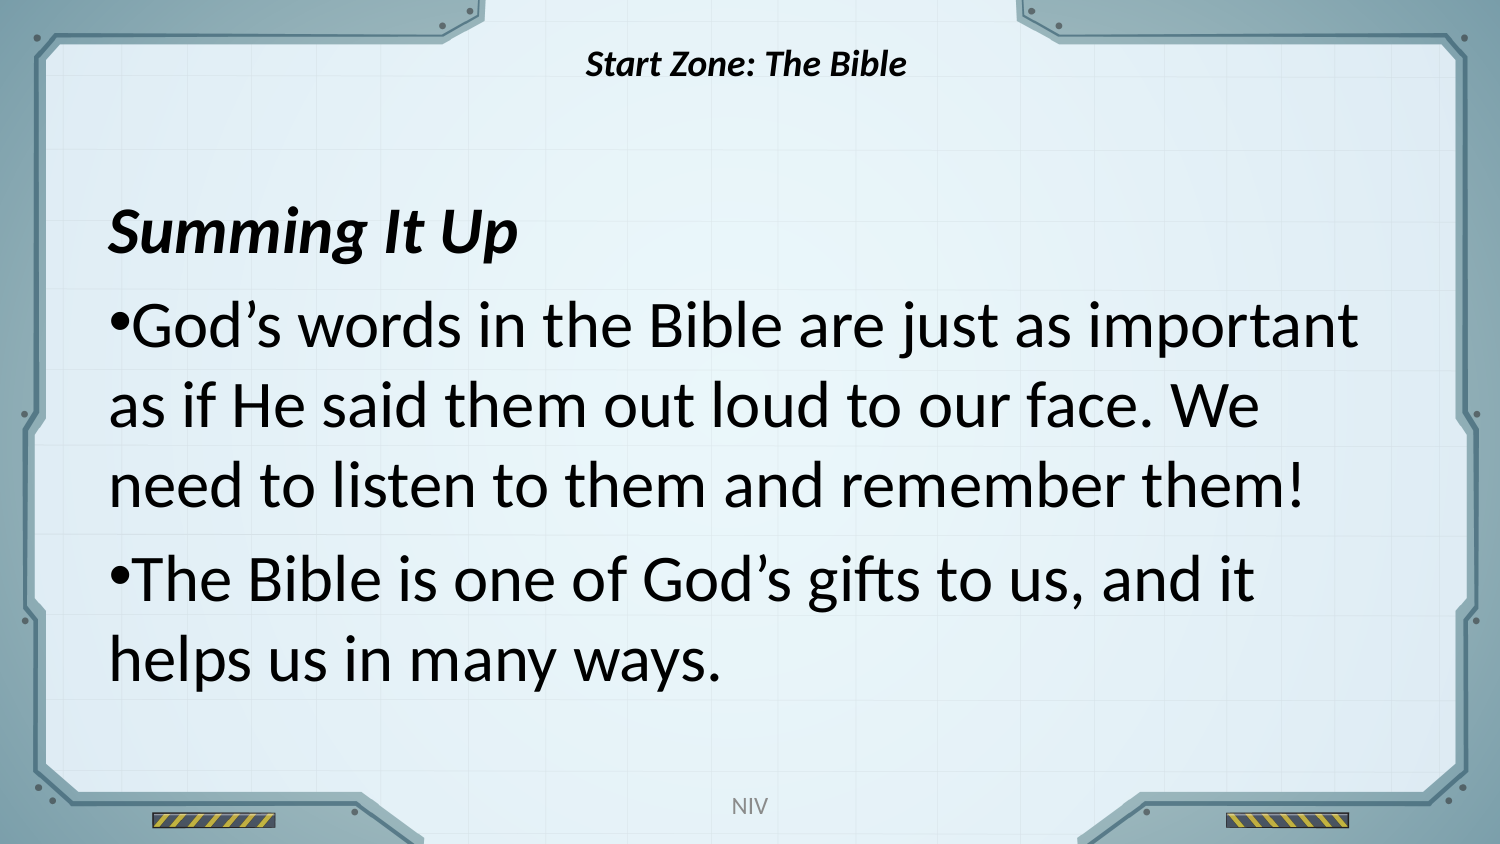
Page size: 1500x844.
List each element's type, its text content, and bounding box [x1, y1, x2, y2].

text_box Start Zone: The Bible [502, 31, 992, 91]
footer NIV [512, 782, 988, 828]
list Summing It Up God’s words in the Bible are just as important as if He said them out loud to our face. We need to listen to them and remember them! The Bible is one of God’s gifts to us, and it helps us in many ways. [93, 122, 1408, 759]
picture [0, 0, 1500, 844]
